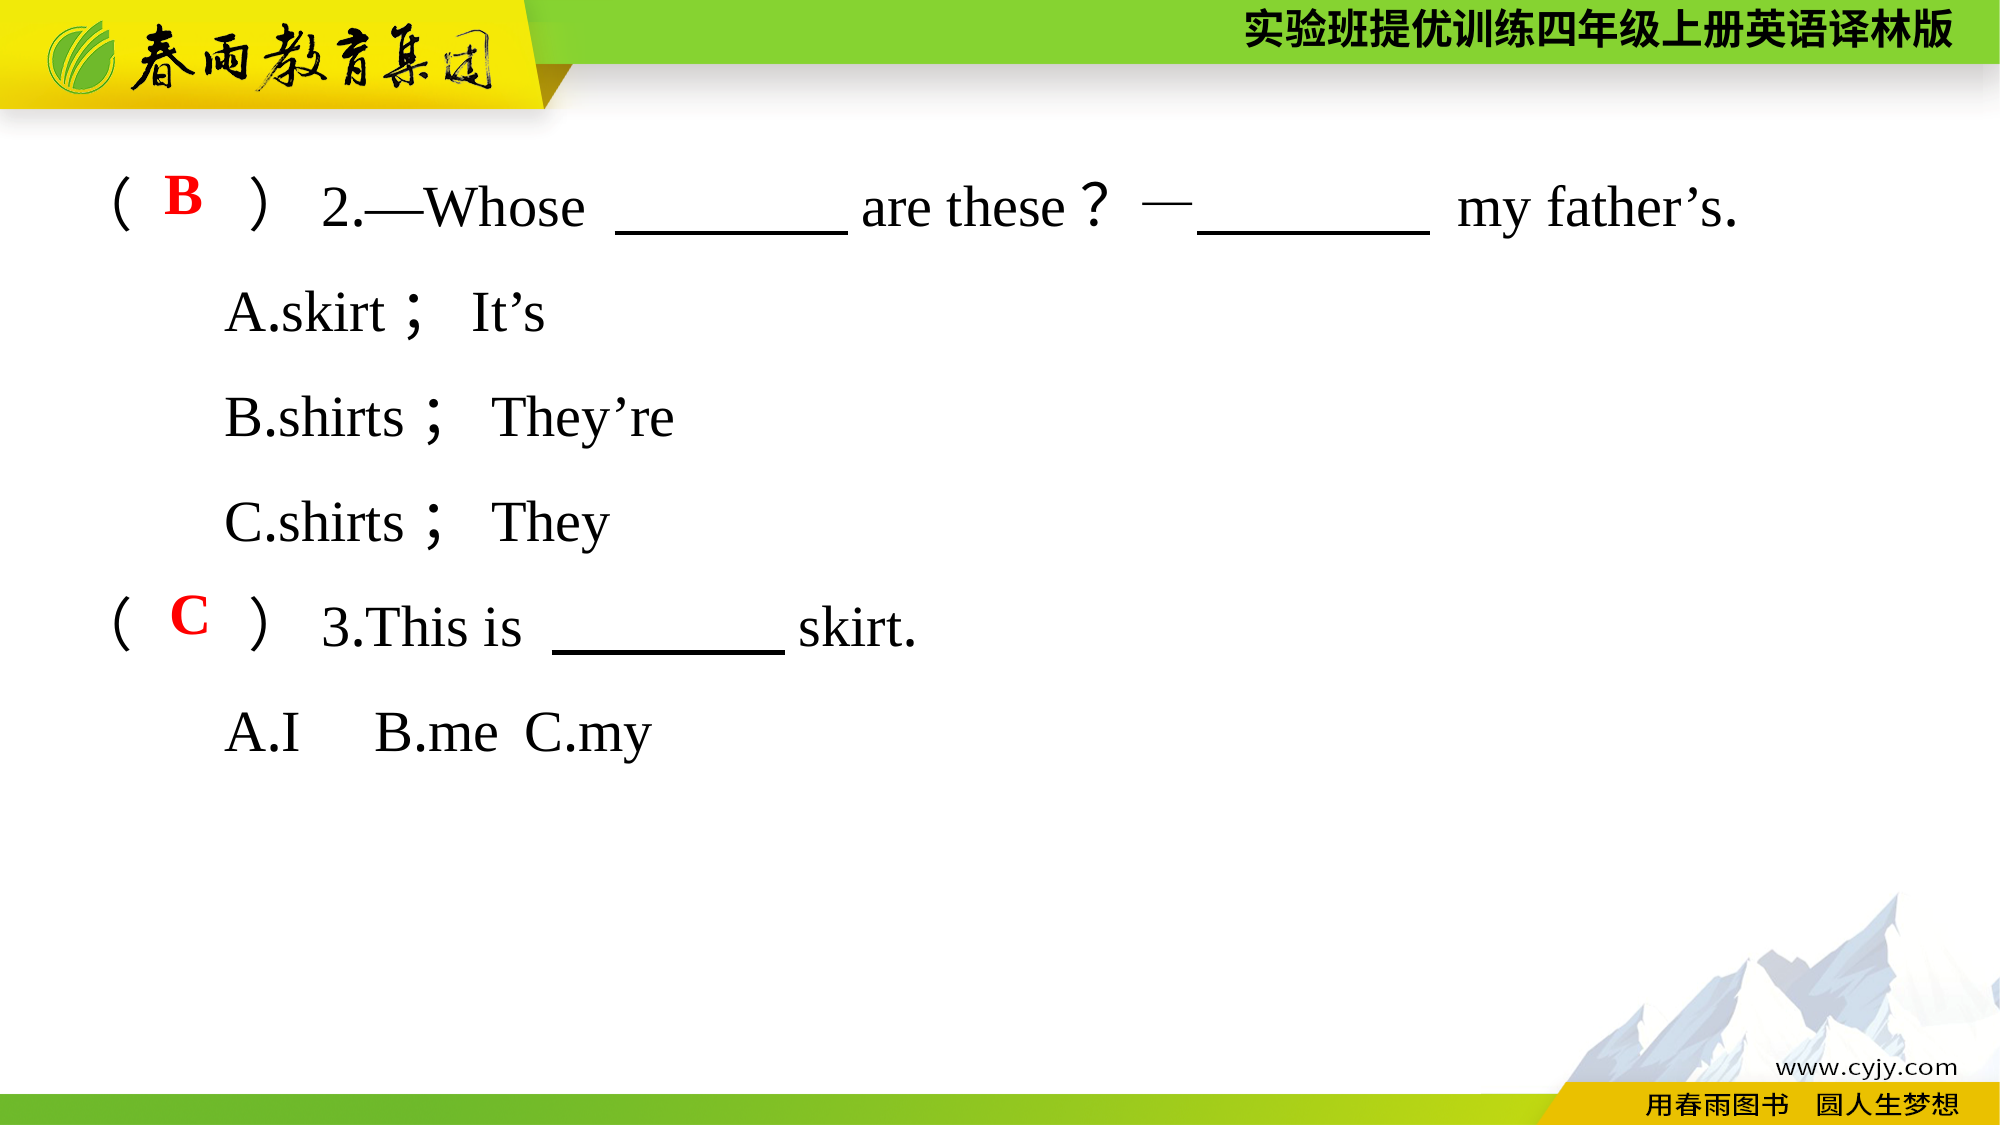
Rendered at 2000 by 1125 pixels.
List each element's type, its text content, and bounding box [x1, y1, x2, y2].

list （ ）2.—Whose are these？— my father’s. A.skirt；It’s B.shirts；They’re C.shirts；They （ ）3.This is skirt. A.I B.me C.my [59, 125, 1944, 777]
text_box C [154, 568, 227, 654]
text_box B [149, 148, 219, 234]
picture [0, 0, 2000, 1125]
